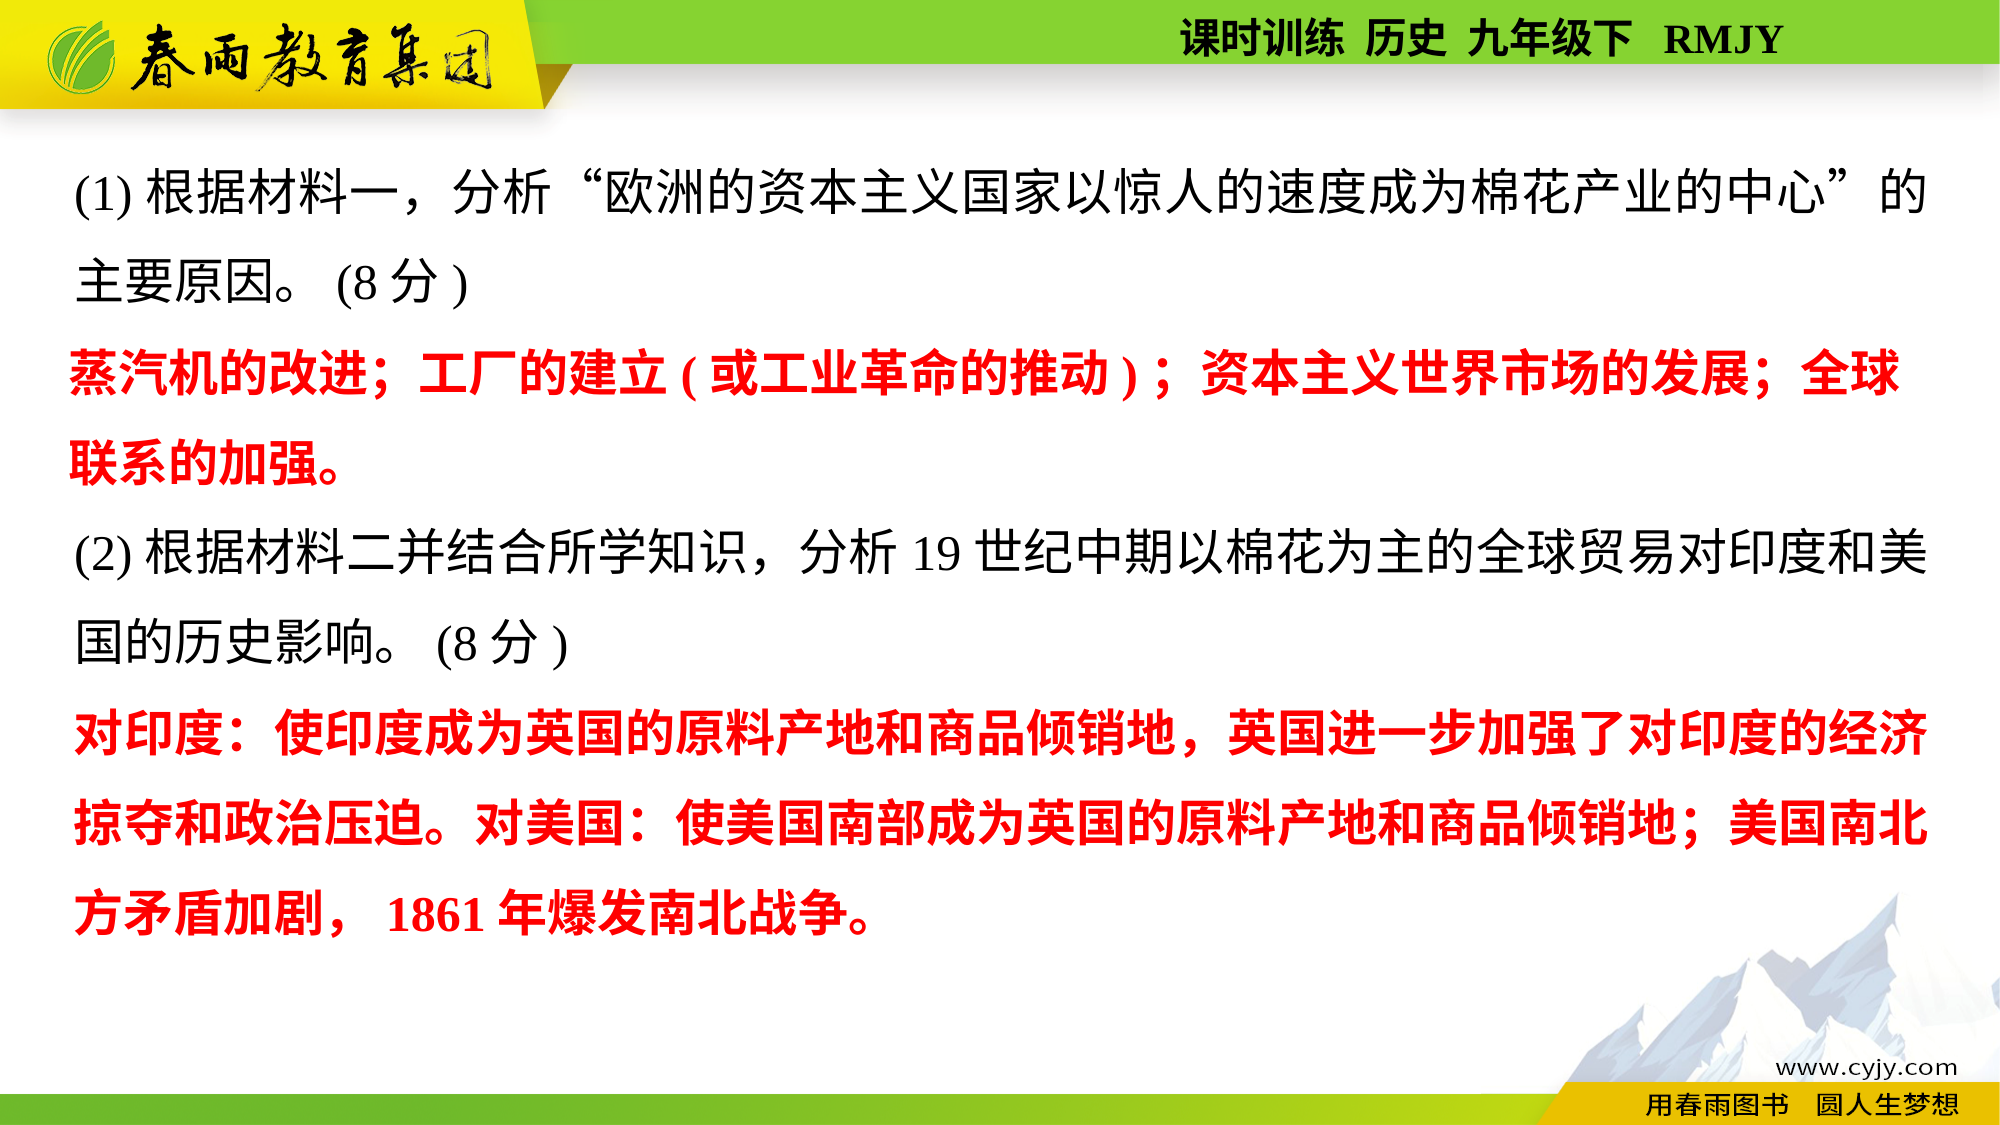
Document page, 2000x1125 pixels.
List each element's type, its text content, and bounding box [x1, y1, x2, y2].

list (1)根据材料一，分析“欧洲的资本主义国家以惊人的速度成为棉花产业的中心”的主要原因。(8分) (2)根据材料二并结合所学知识，分析19世纪中期以棉花为主的全球贸易对印度和美国的历史影响。(8分) [59, 122, 1944, 304]
text_box 蒸汽机的改进；工厂的建立(或工业革命的推动)；资本主义世界市场的发展；全球联系的加强。 [53, 304, 1944, 499]
list (1)根据材料一，分析“欧洲的资本主义国家以惊人的速度成为棉花产业的中心”的主要原因。(8分) (2)根据材料二并结合所学知识，分析19世纪中期以棉花为主的全球贸易对印度和美国的历史影响。(8分) [59, 499, 1944, 664]
picture [0, 0, 2000, 1125]
text_box 对印度：使印度成为英国的原料产地和商品倾销地，英国进一步加强了对印度的经济掠夺和政治压迫。对美国：使美国南部成为英国的原料产地和商品倾销地；美国南北方矛盾加剧，1861年爆发南北战争。 [59, 664, 1944, 950]
